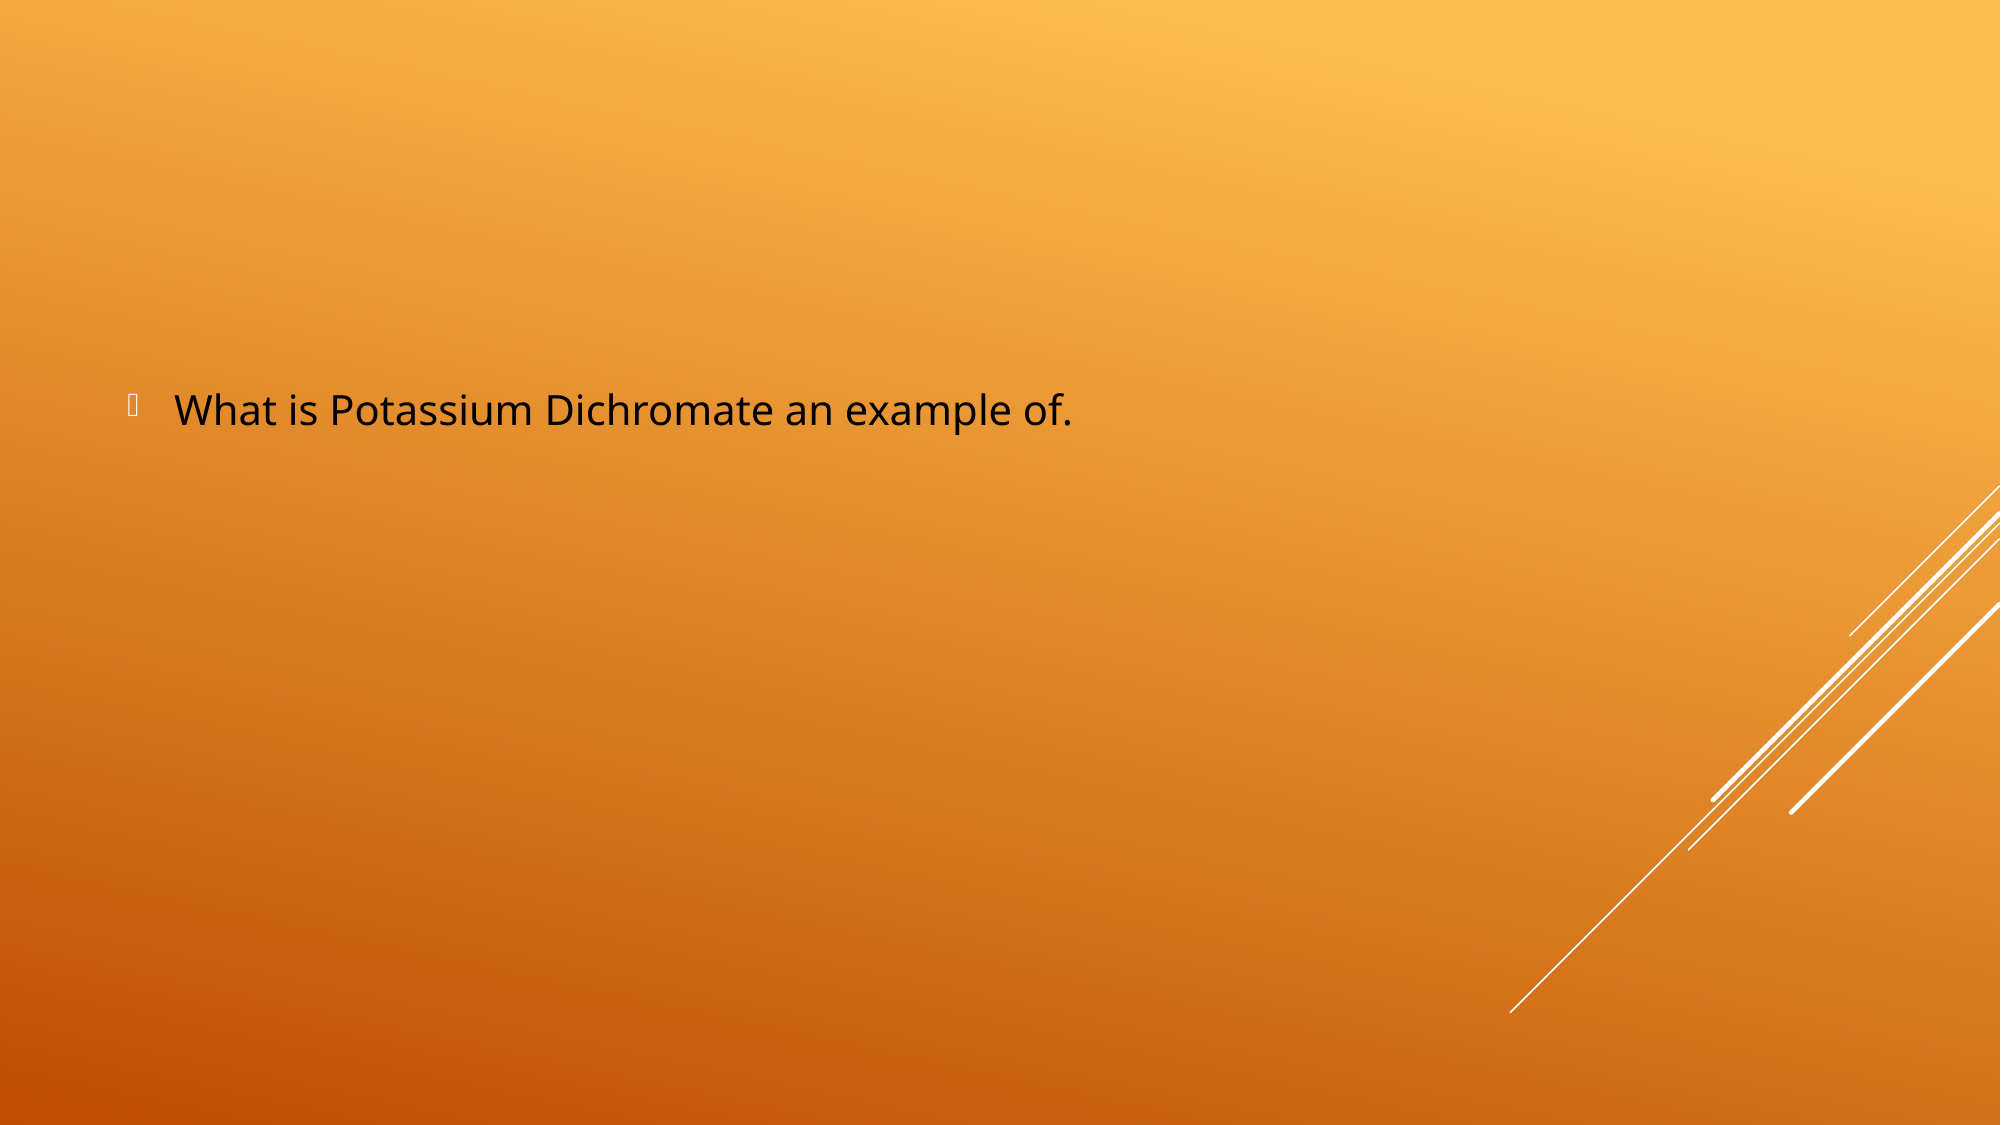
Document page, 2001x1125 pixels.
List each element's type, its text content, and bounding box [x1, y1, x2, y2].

list What is Potassium Dichromate an example of. [112, 112, 1513, 706]
